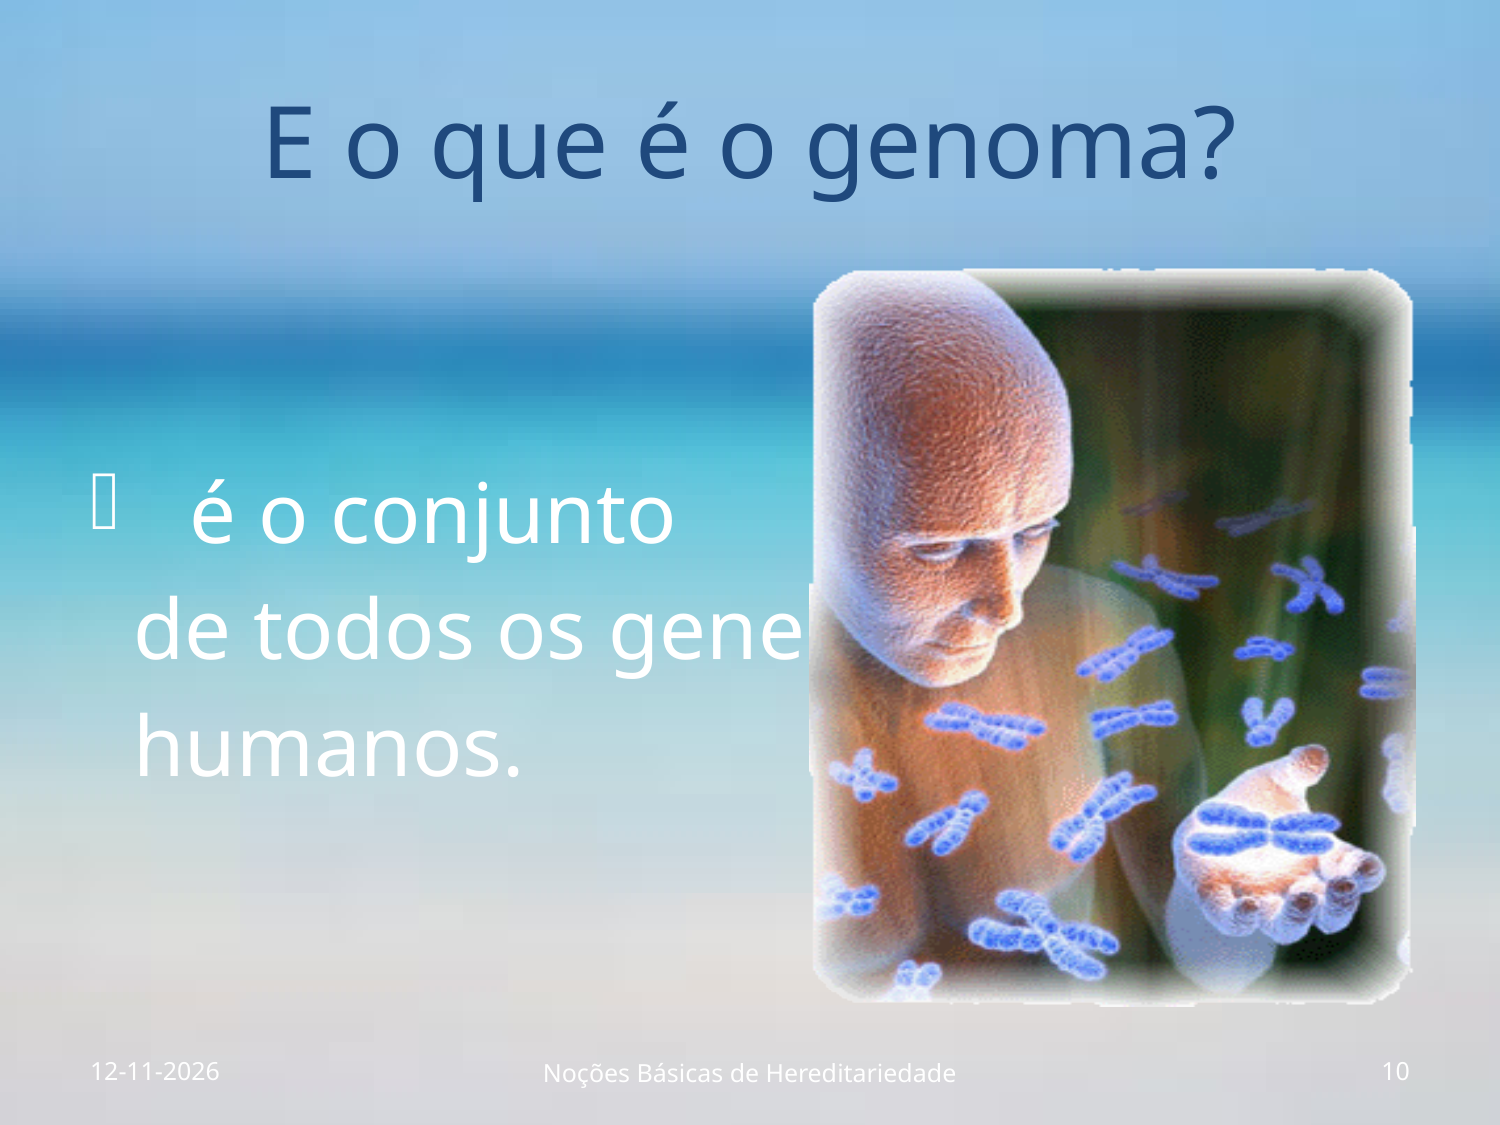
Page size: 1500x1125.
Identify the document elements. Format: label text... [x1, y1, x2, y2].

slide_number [75, 1042, 425, 1103]
picture [0, 0, 1500, 1125]
slide_number 10 [1074, 1042, 1425, 1103]
footer Noções Básicas de Hereditariedade [512, 1042, 988, 1103]
title E o que é o genoma? [75, 45, 1425, 233]
list é o conjunto de todos os genes humanos. [75, 262, 1425, 1005]
